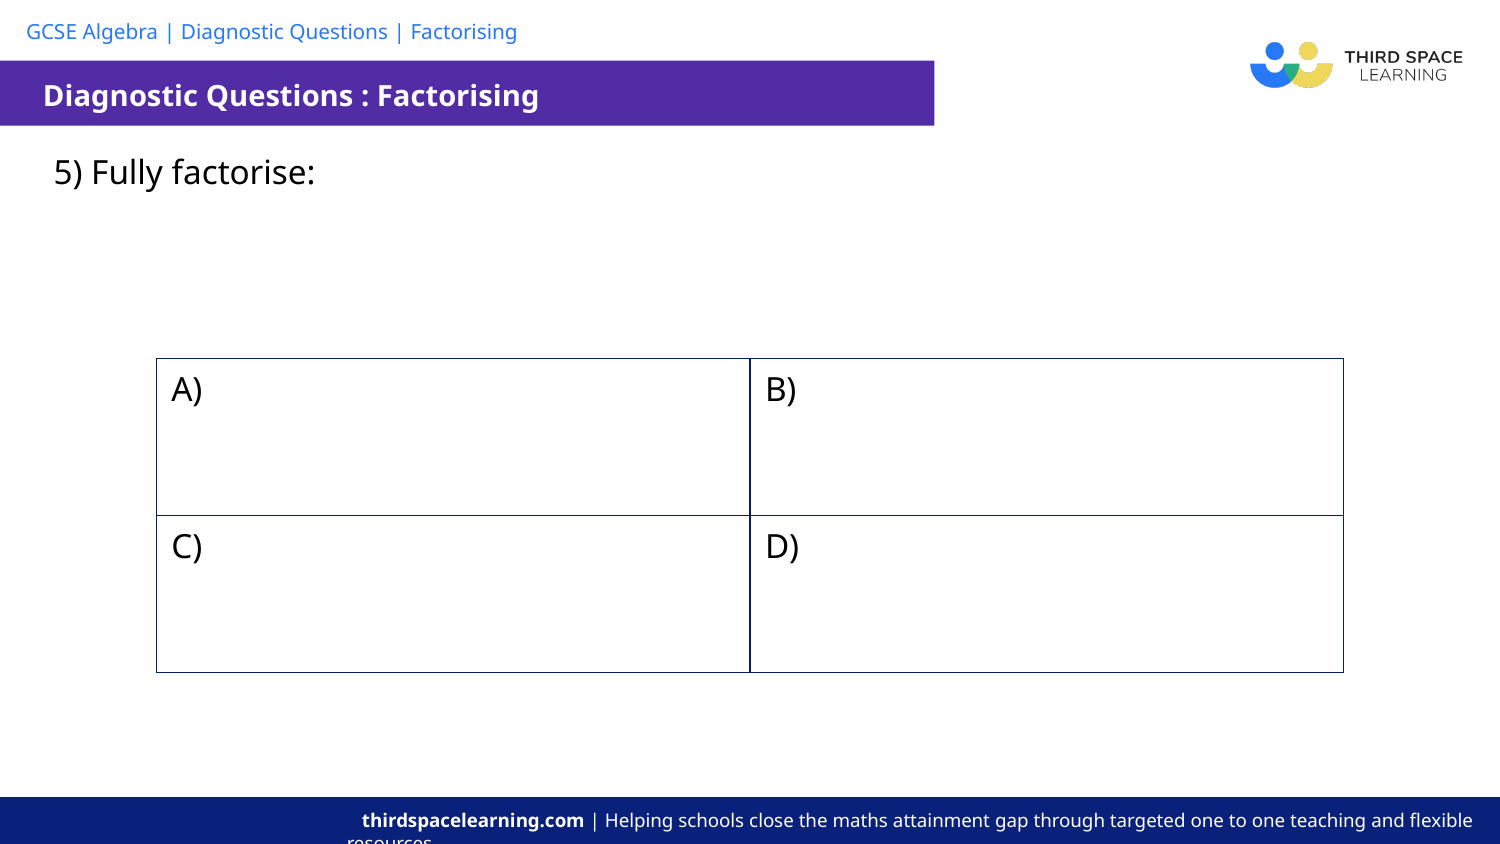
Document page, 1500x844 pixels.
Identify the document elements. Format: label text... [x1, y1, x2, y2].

picture [1250, 33, 1465, 99]
text_box Diagnostic Questions : Factorising [27, 61, 849, 127]
